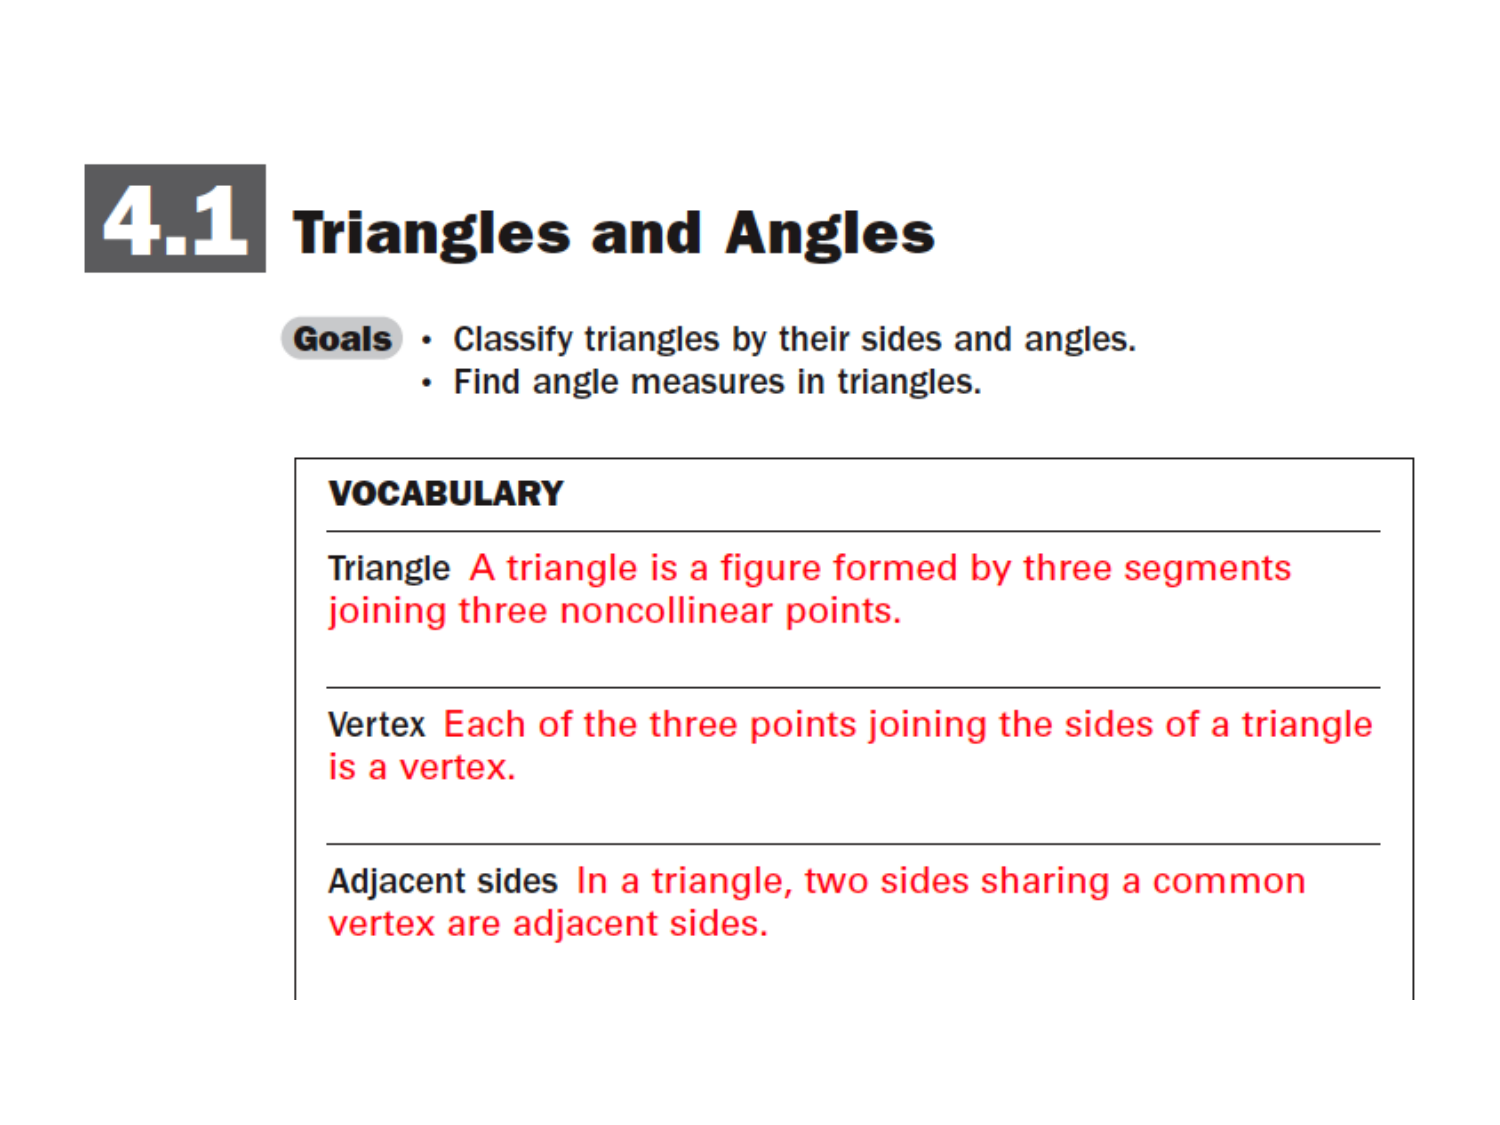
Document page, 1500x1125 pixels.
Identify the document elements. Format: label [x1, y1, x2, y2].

list [37, 121, 1500, 1001]
